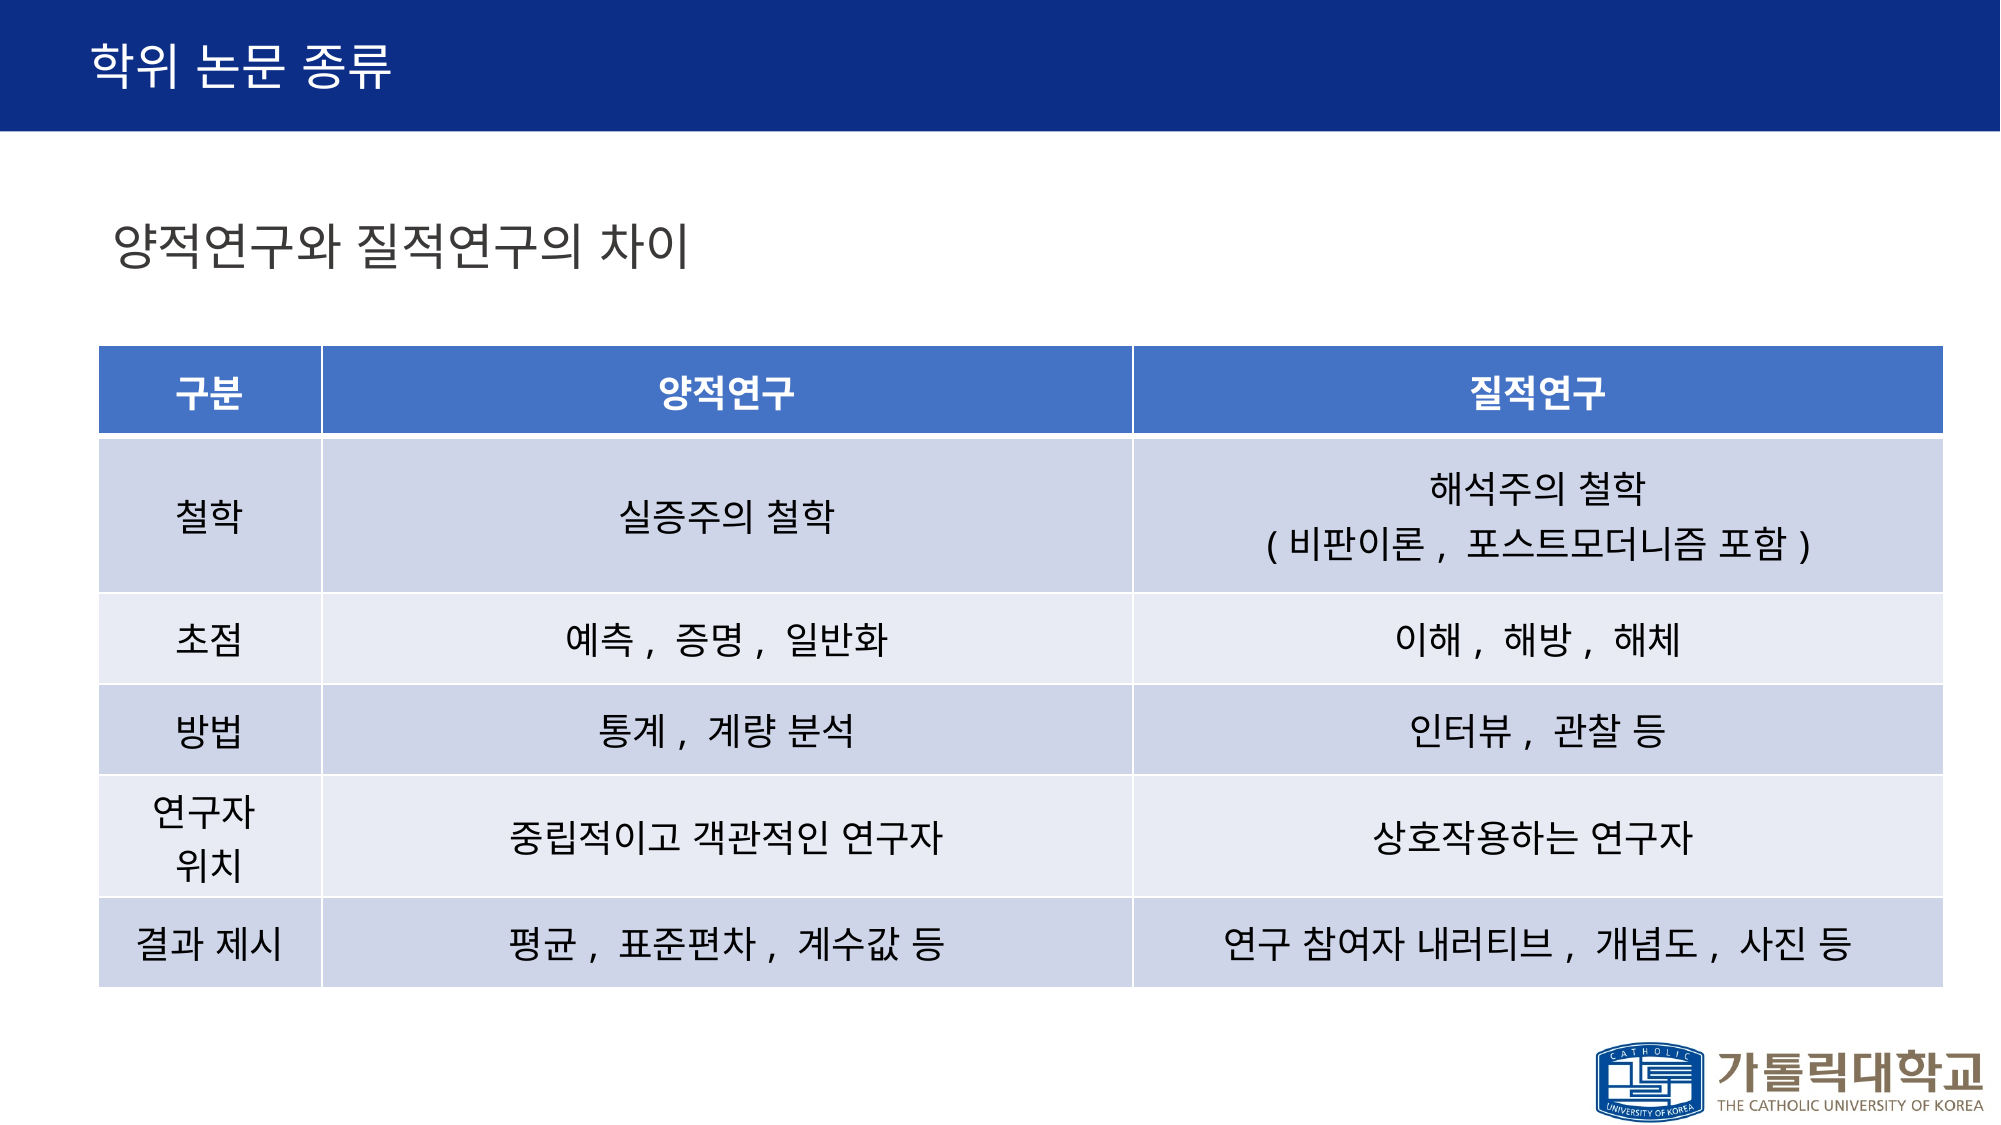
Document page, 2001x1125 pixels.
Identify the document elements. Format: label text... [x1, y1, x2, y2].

text_box 양적연구와 질적연구의 차이 [97, 208, 707, 283]
table_cell 상호작용하는 연구자 [1134, 776, 1943, 896]
table_cell 철학 [99, 439, 321, 592]
table_cell 중립적이고 객관적인 연구자 [323, 776, 1132, 896]
table_cell 이해, 해방, 해체 [1134, 594, 1943, 683]
table_cell 연구자 위치 [99, 776, 321, 896]
picture [1577, 1038, 2000, 1125]
table_cell 연구 참여자 내러티브, 개념도, 사진 등 [1134, 898, 1943, 987]
table_cell 평균, 표준편차, 계수값 등 [323, 898, 1132, 987]
table_cell 해석주의 철학 (비판이론, 포스트모더니즘 포함) [1134, 439, 1943, 592]
table_cell 초점 [99, 594, 321, 683]
text_box 학위 논문 종류 [0, 0, 2000, 132]
table_cell 실증주의 철학 [323, 439, 1132, 592]
table_header 양적연구 [323, 346, 1132, 433]
table_header 질적연구 [1134, 346, 1943, 433]
table_cell 결과 제시 [99, 898, 321, 987]
table_cell 인터뷰, 관찰 등 [1134, 685, 1943, 774]
table_cell 통계, 계량 분석 [323, 685, 1132, 774]
table_cell 예측, 증명, 일반화 [323, 594, 1132, 683]
table_header 구분 [99, 346, 321, 433]
table_cell 방법 [99, 685, 321, 774]
